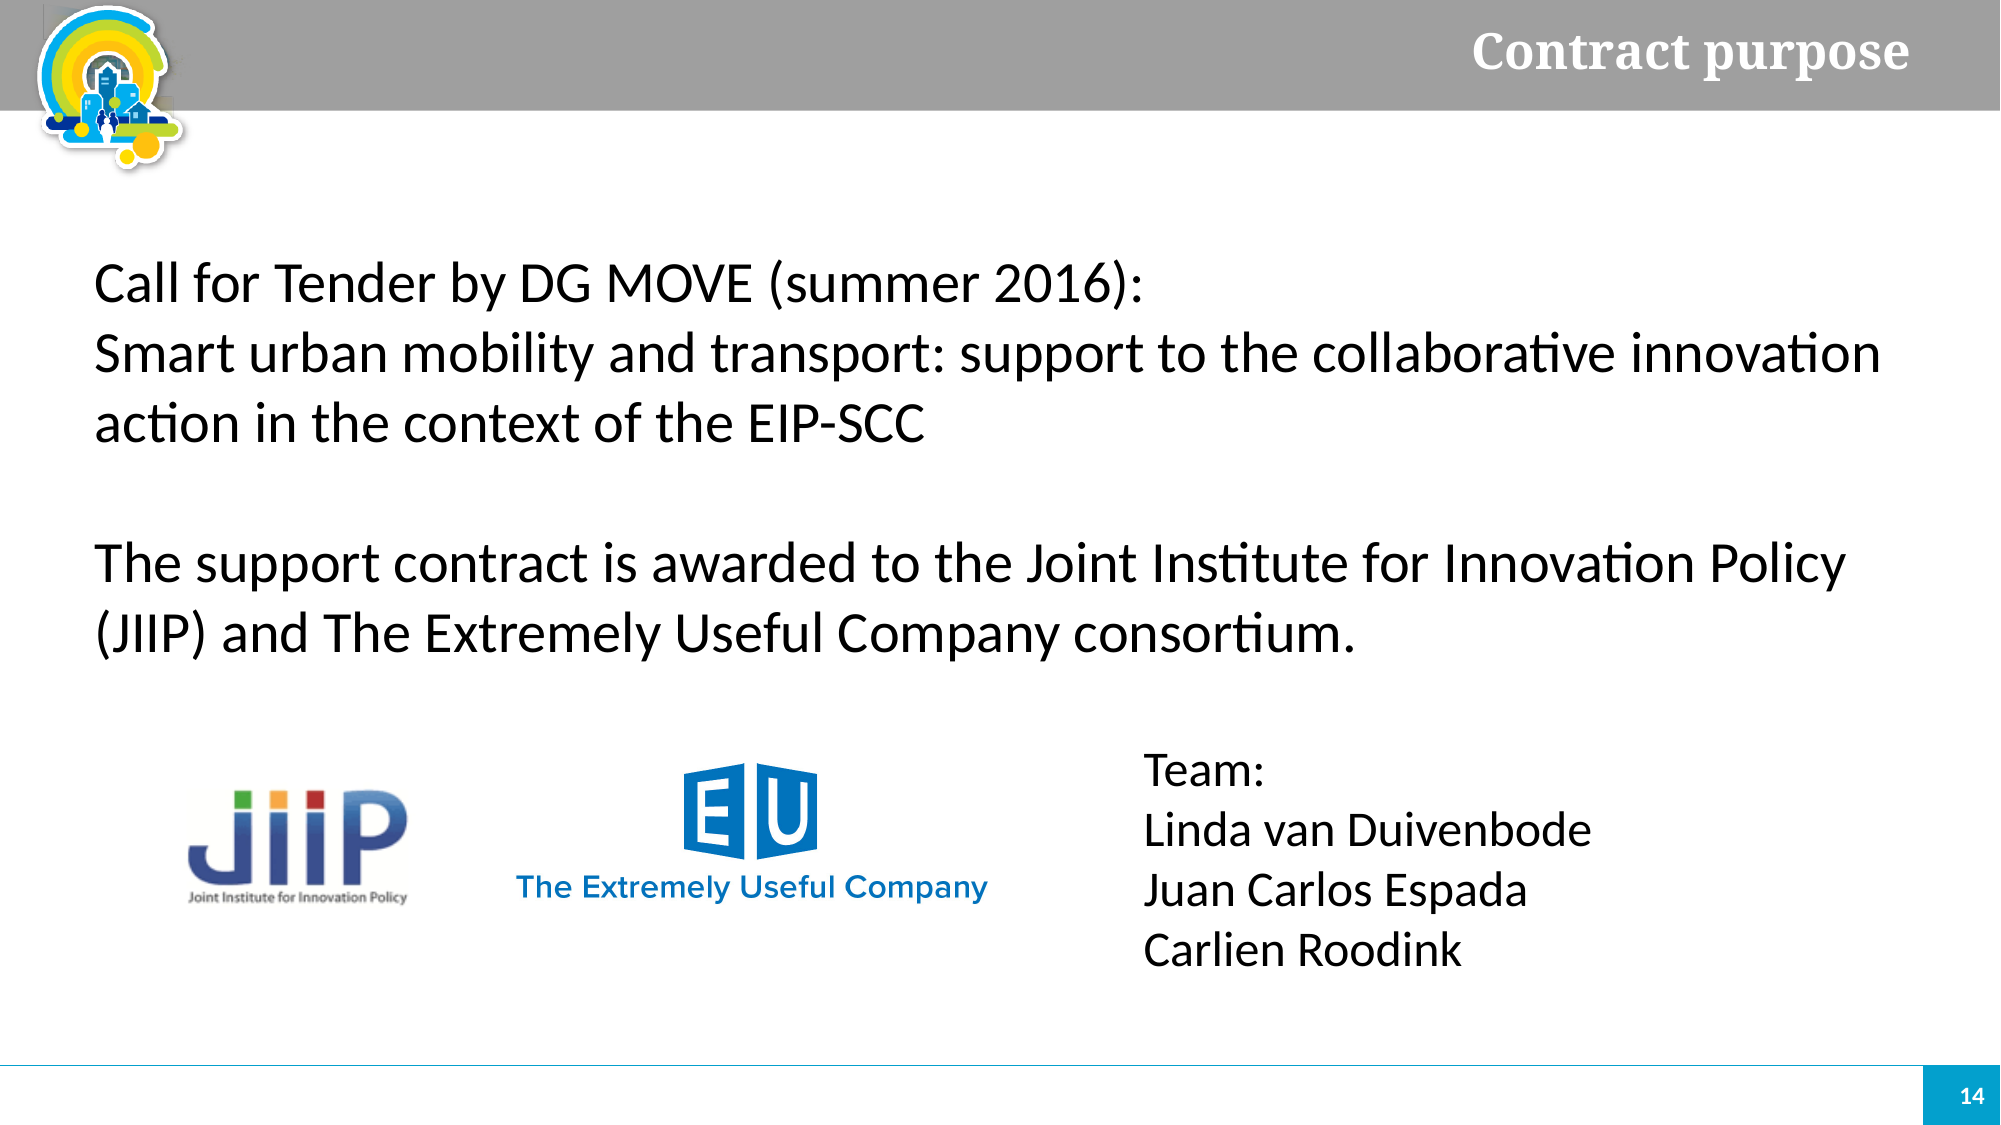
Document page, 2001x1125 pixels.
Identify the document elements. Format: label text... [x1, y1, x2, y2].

title Contract purpose [0, 0, 2000, 109]
picture [48, 710, 988, 988]
picture [0, 109, 220, 198]
text_box Team: Linda van Duivenbode Juan Carlos Espada Carlien Roodink [1128, 729, 1790, 984]
slide_number 14 [1923, 1065, 2000, 1125]
text_box Call for Tender by DG MOVE (summer 2016): Smart urban mobility and transport: support to the collaborative innovation action in the context of the EIP-SCC The support contract is awarded to the Joint Institute for Innovation Policy (JIIP) and The Extremely Useful Company consortium. [79, 236, 1952, 882]
